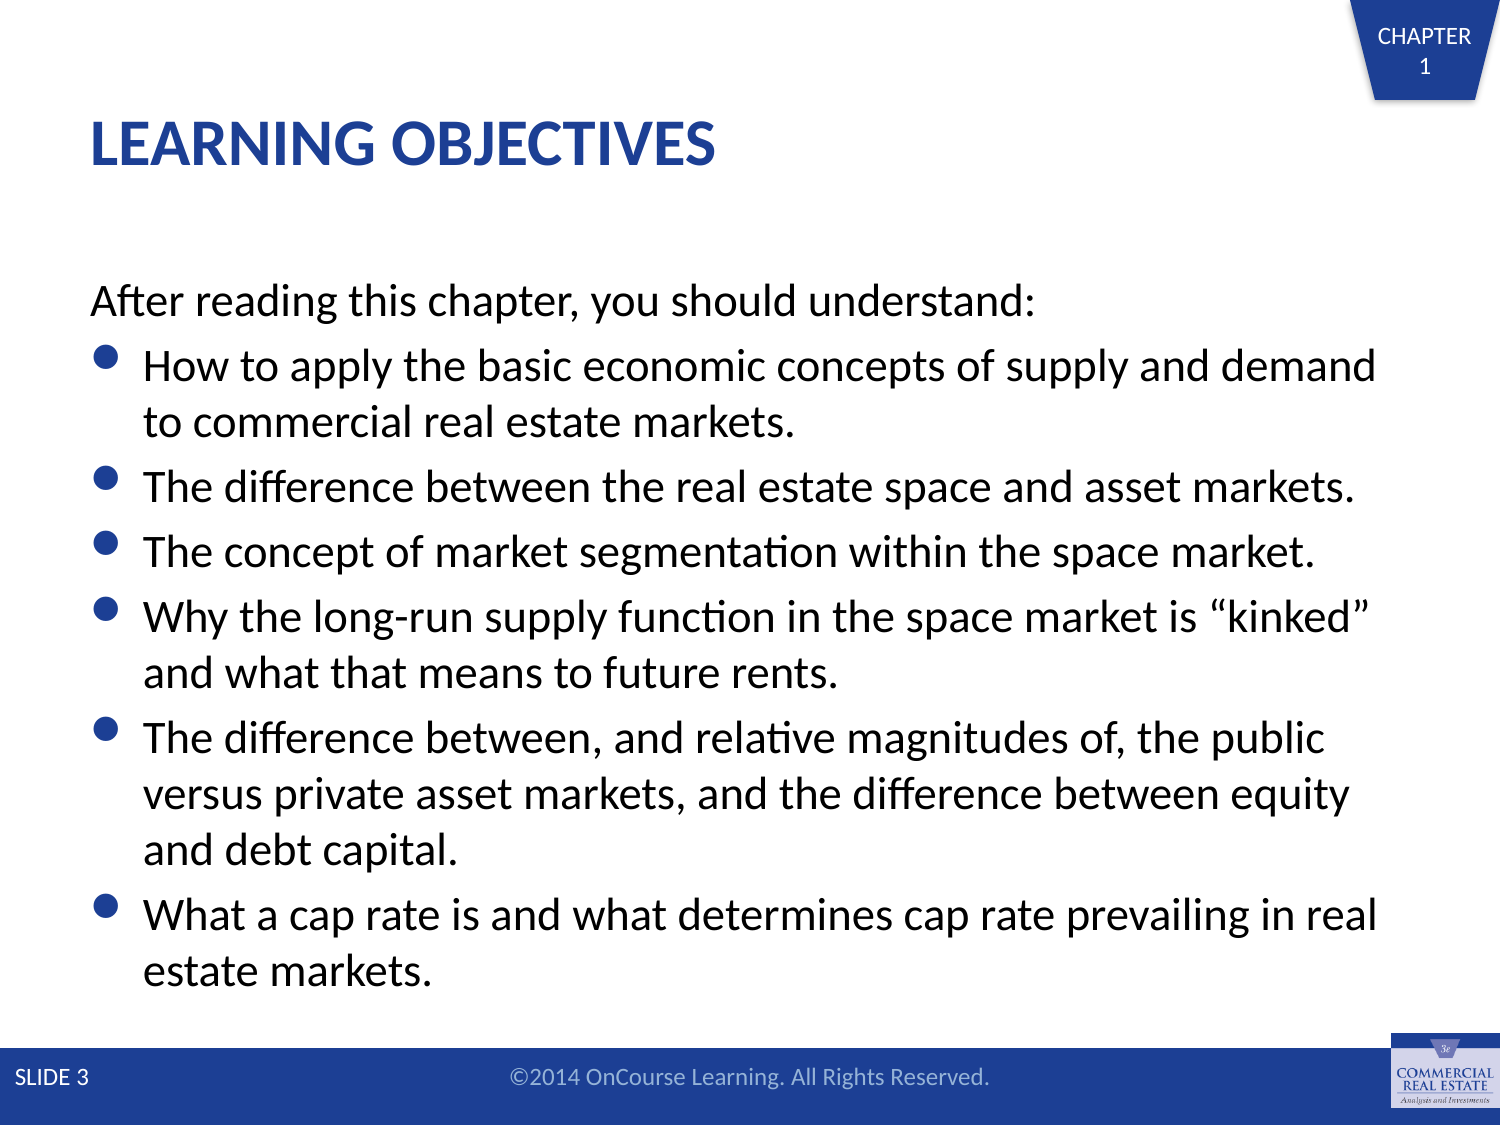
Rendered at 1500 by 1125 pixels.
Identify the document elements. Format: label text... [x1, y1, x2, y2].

list After reading this chapter, you should understand: How to apply the basic economic concepts of supply and demand to commercial real estate markets. The difference between the real estate space and asset markets. The concept of market segmentation within the space market. Why the long-run supply function in the space market is “kinked” and what that means to future rents. The difference between, and relative magnitudes of, the public versus private asset markets, and the difference between equity and debt capital. What a cap rate is and what determines cap rate prevailing in real estate markets. [75, 262, 1425, 1005]
title LEARNING OBJECTIVES [75, 45, 1350, 233]
slide_number SLIDE 3 [0, 1052, 350, 1113]
picture [1391, 1033, 1500, 1108]
